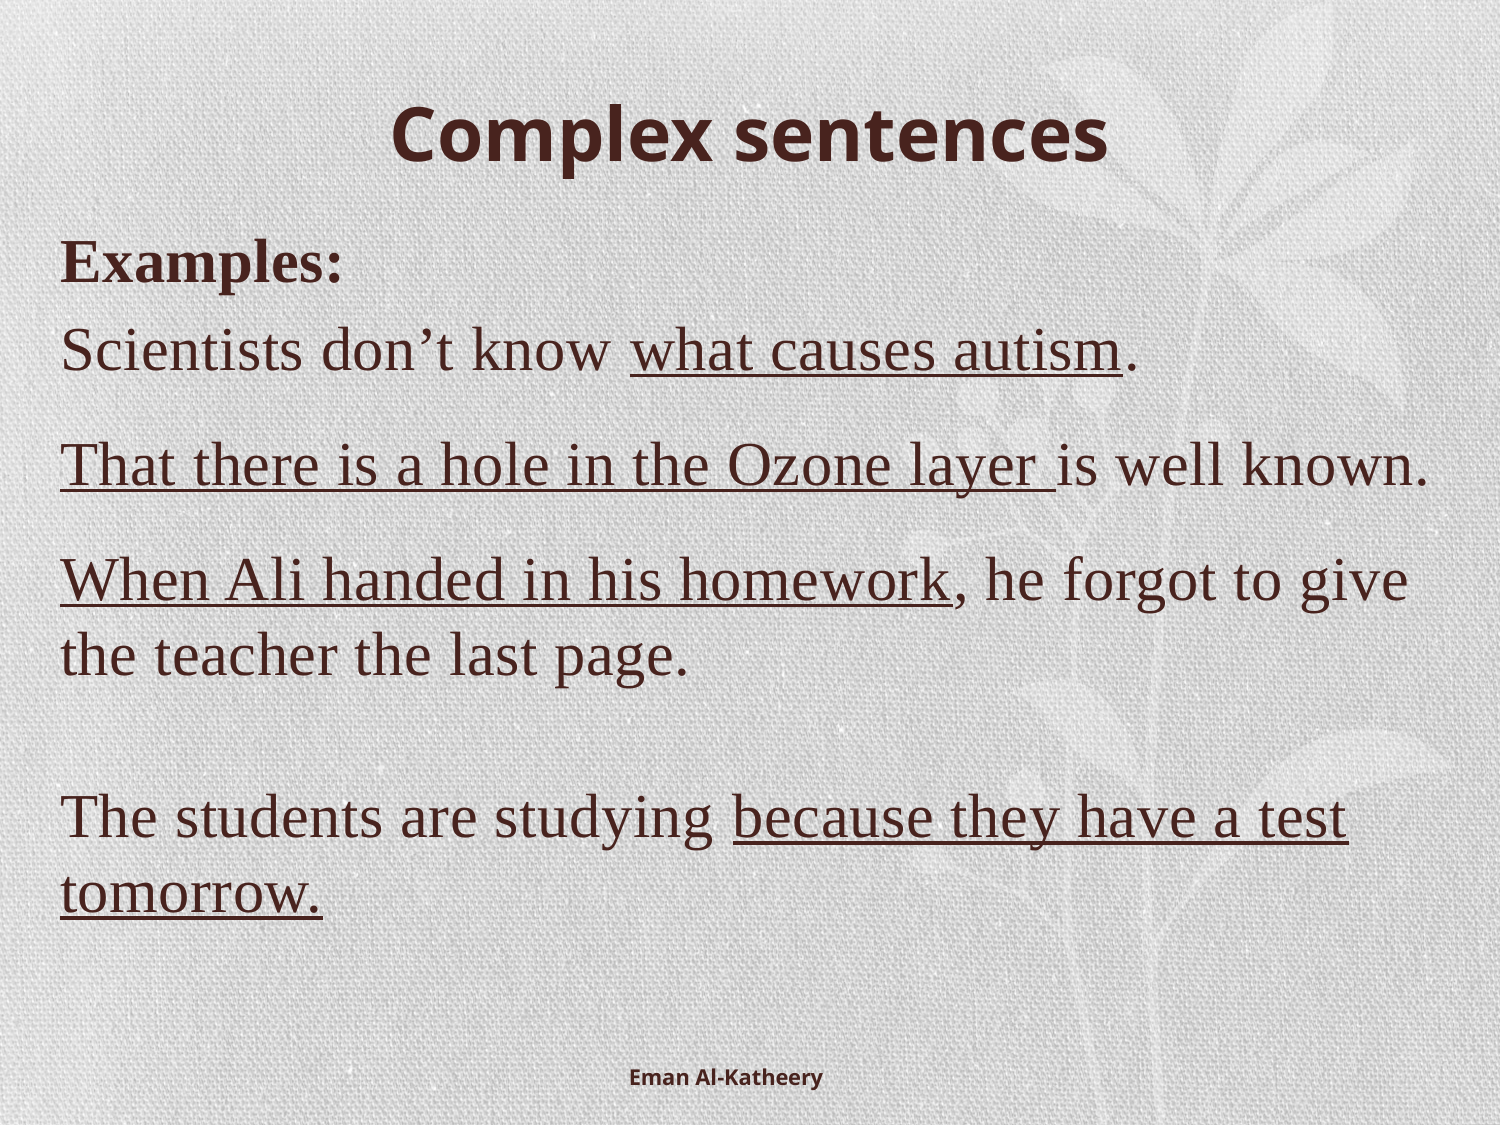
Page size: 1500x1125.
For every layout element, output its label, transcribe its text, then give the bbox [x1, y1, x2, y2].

footer Eman Al-Katheery [614, 1054, 1285, 1103]
title Complex sentences [45, 37, 1455, 185]
list Examples: Scientists don’t know what causes autism. That there is a hole in the Ozone layer is well known. When Ali handed in his homework, he forgot to give the teacher the last page. The students are studying because they have a test tomorrow. [45, 213, 1455, 1023]
